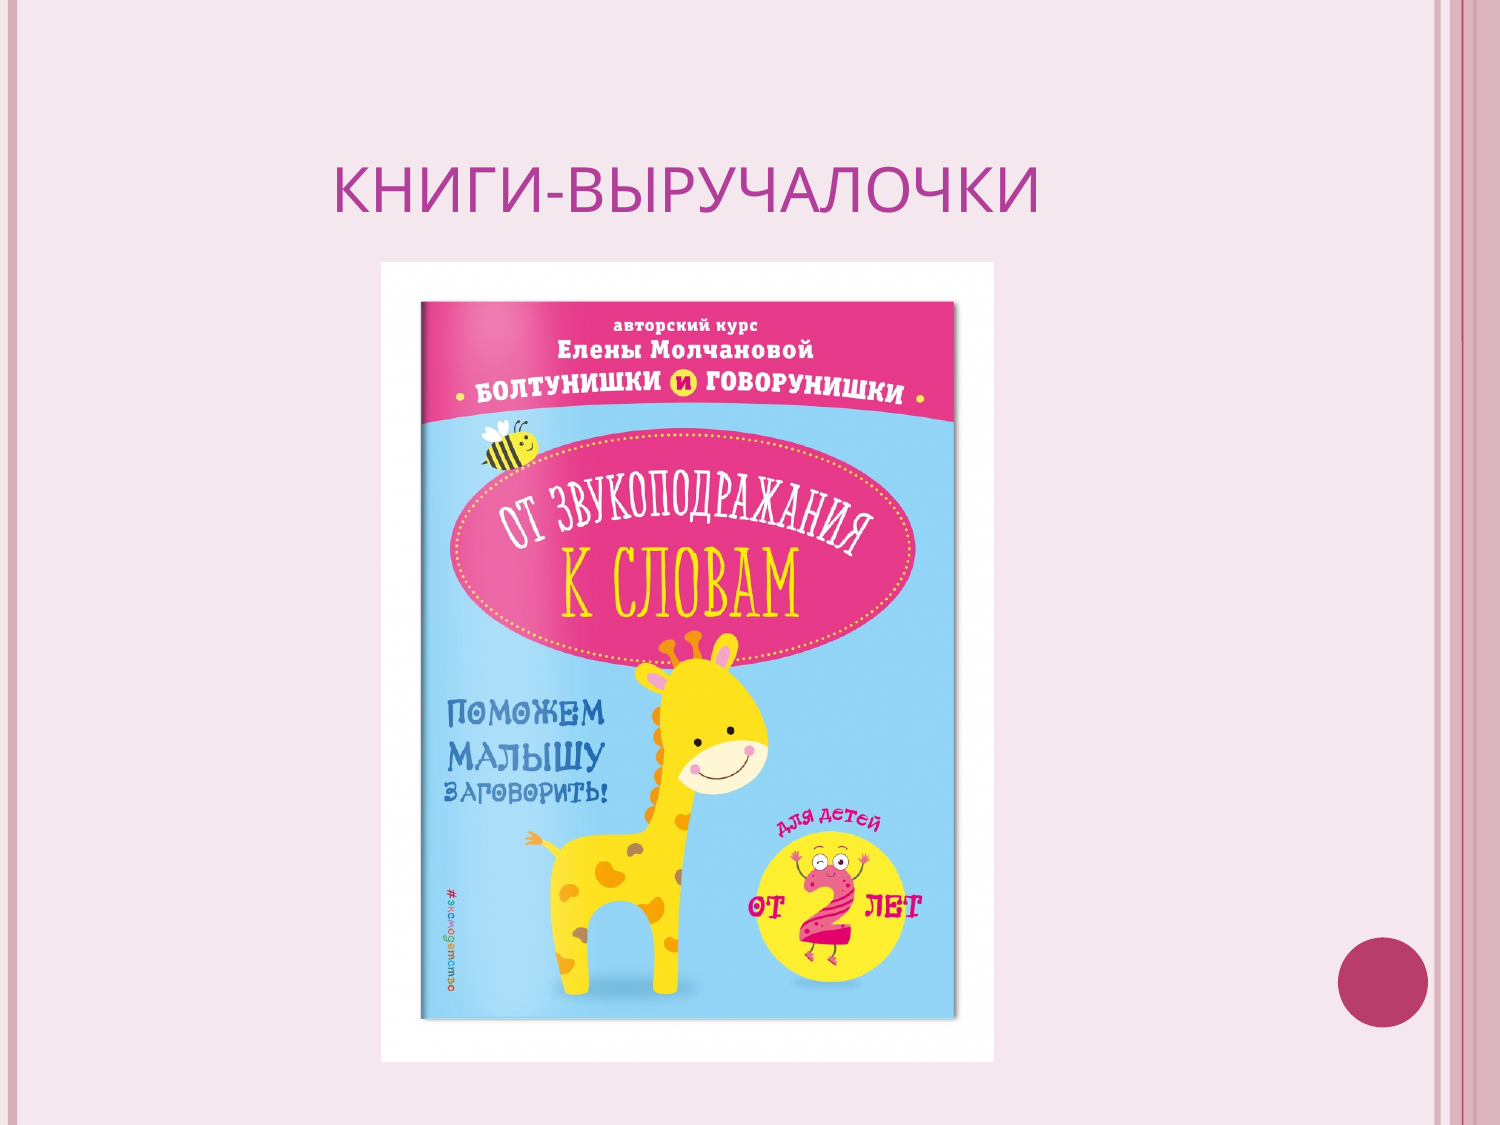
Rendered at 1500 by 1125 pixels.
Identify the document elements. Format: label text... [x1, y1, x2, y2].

title Книги-выручалочки [75, 45, 1300, 233]
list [381, 262, 994, 1063]
